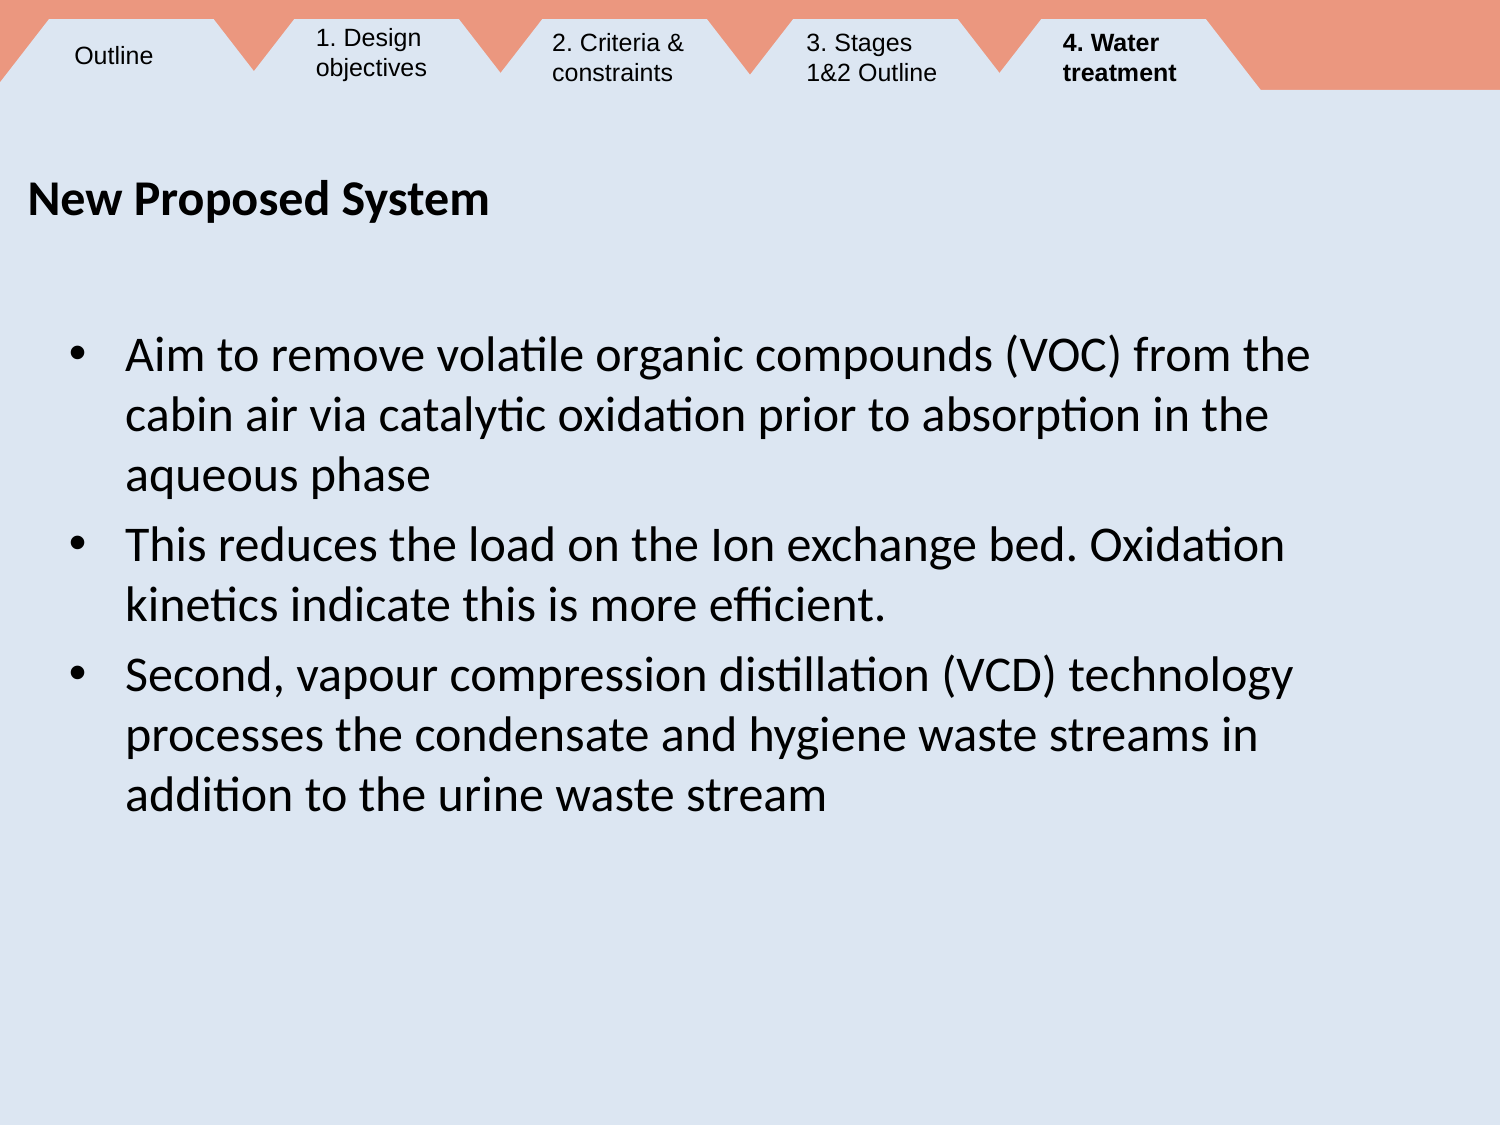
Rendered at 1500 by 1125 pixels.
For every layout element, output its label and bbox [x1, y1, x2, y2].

list [0, 0, 1500, 1125]
